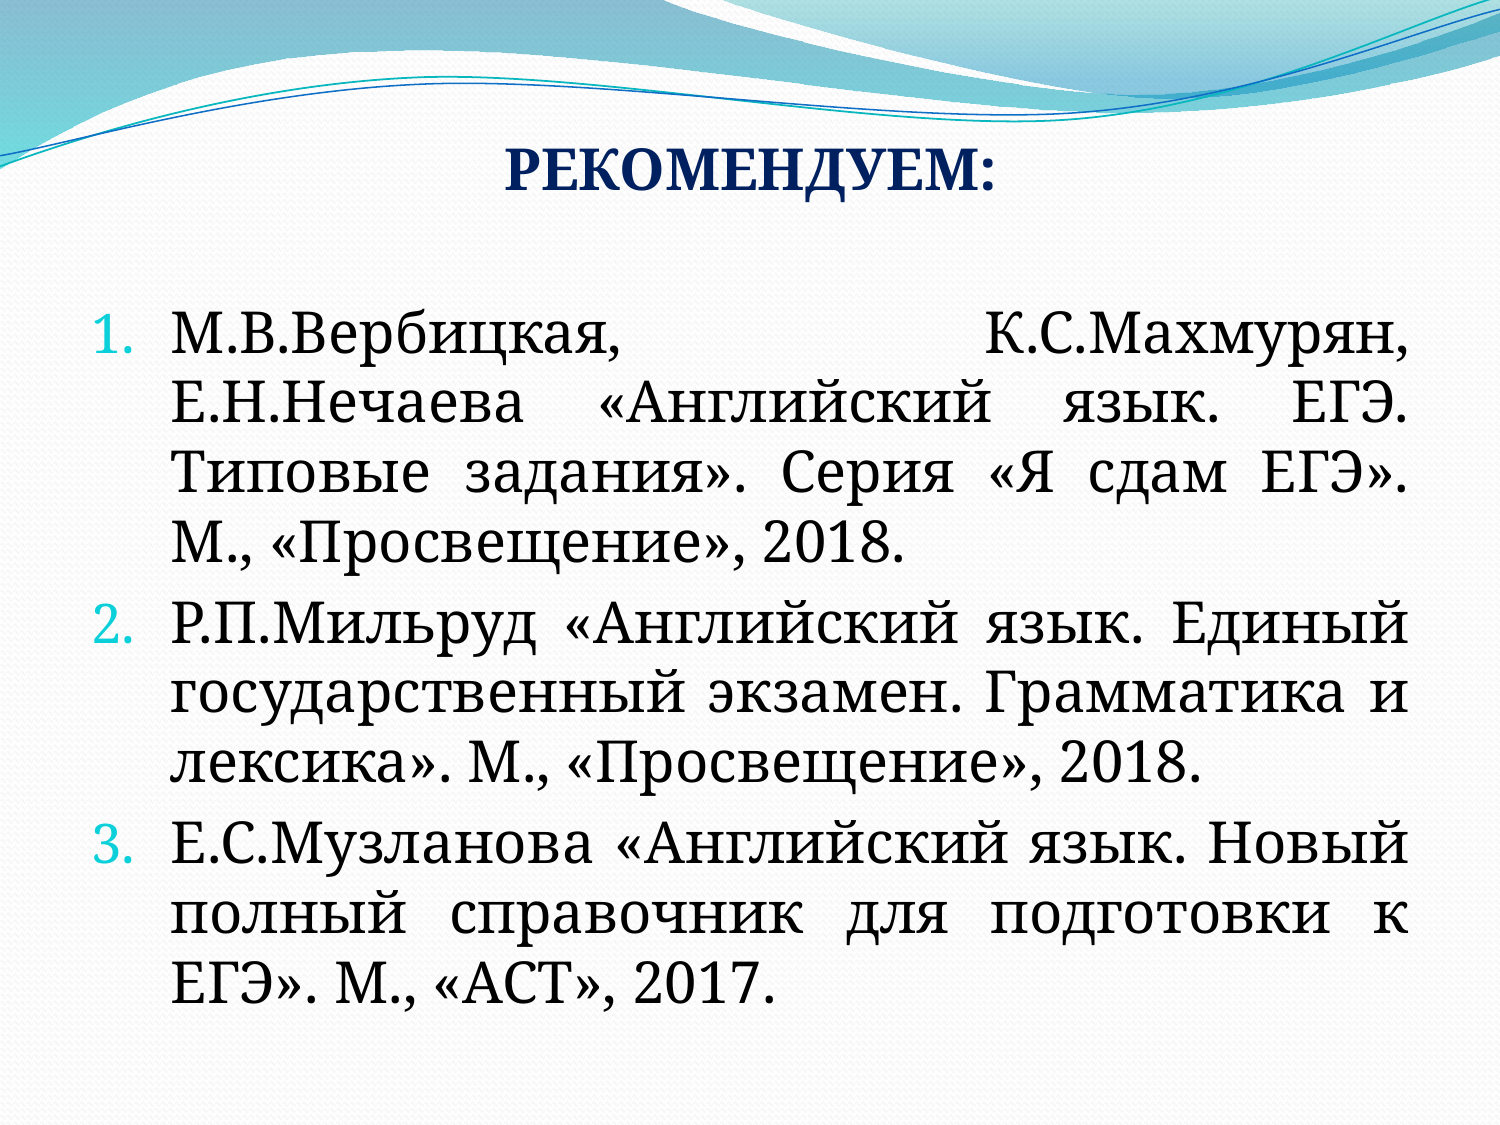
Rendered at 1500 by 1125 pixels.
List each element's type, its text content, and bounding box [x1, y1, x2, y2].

list РЕКОМЕНДУЕМ: М.В.Вербицкая, К.С.Махмурян, Е.Н.Нечаева «Английский язык. ЕГЭ. Типовые задания». Серия «Я сдам ЕГЭ». М., «Просвещение», 2018. Р.П.Мильруд «Английский язык. Единый государственный экзамен. Грамматика и лексика». М., «Просвещение», 2018. Е.С.Музланова «Английский язык. Новый полный справочник для подготовки к ЕГЭ». М., «АСТ», 2017. [76, 125, 1425, 1038]
